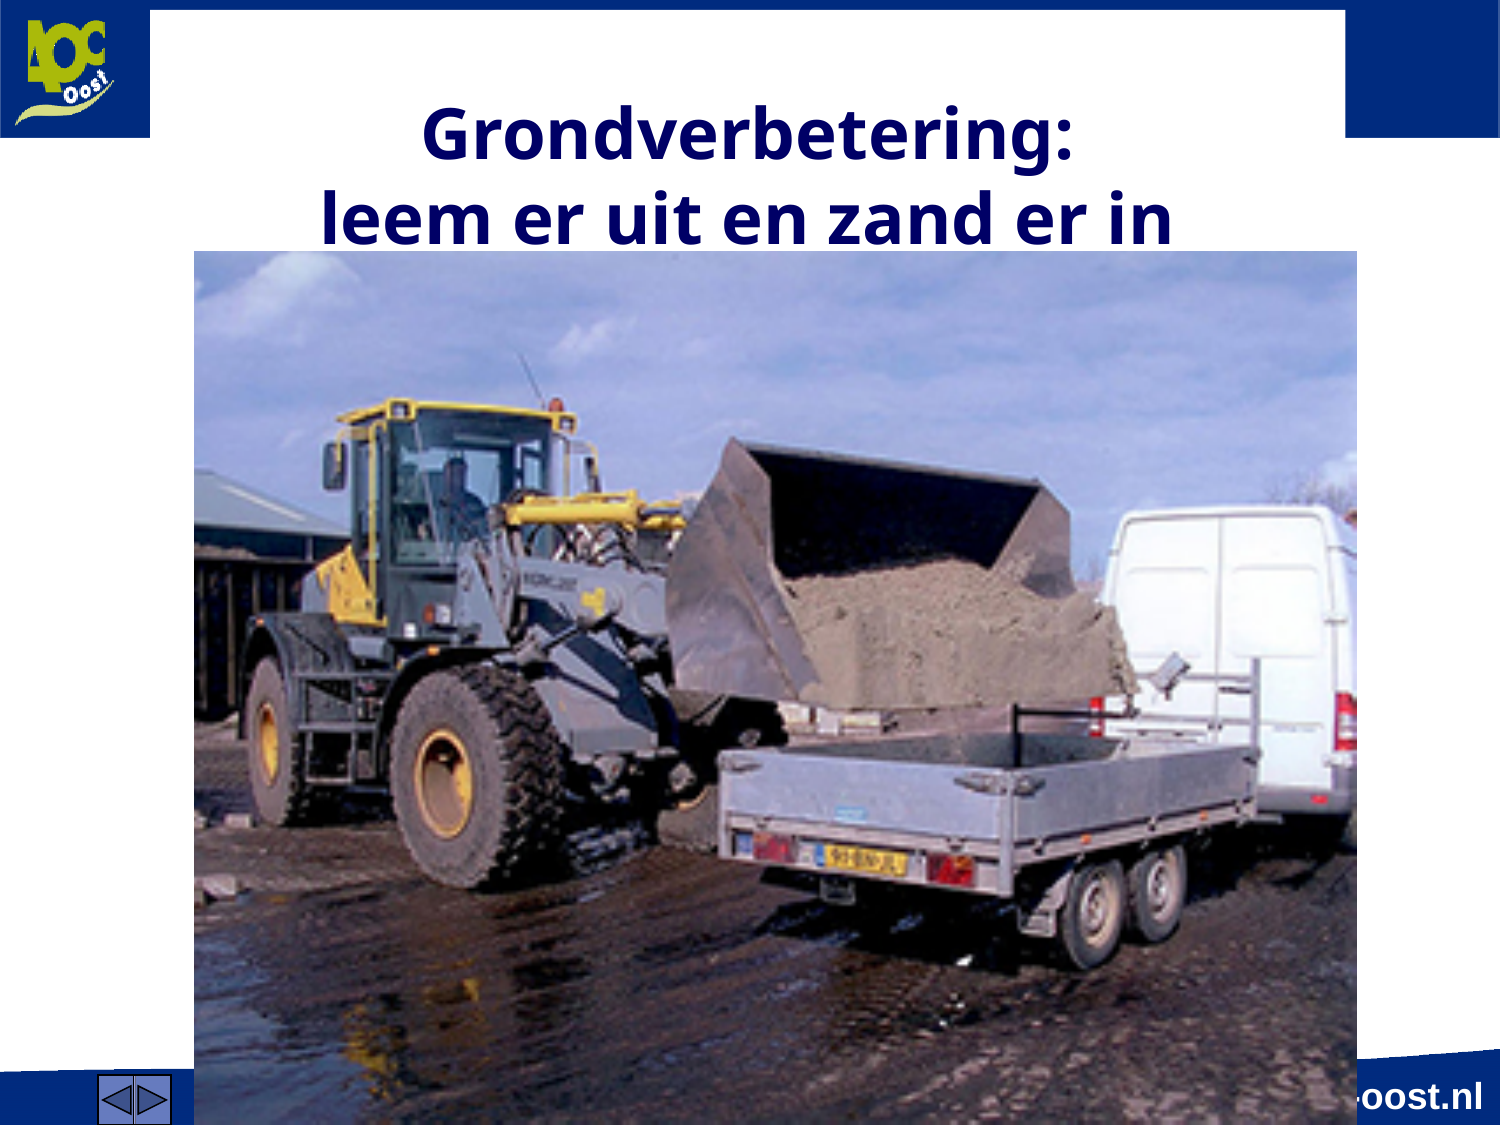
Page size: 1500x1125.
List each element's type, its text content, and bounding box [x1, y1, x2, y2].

picture [0, 251, 1500, 1125]
picture [0, 0, 1500, 138]
title Grondverbetering: leem er uit en zand er in [150, 9, 1346, 339]
